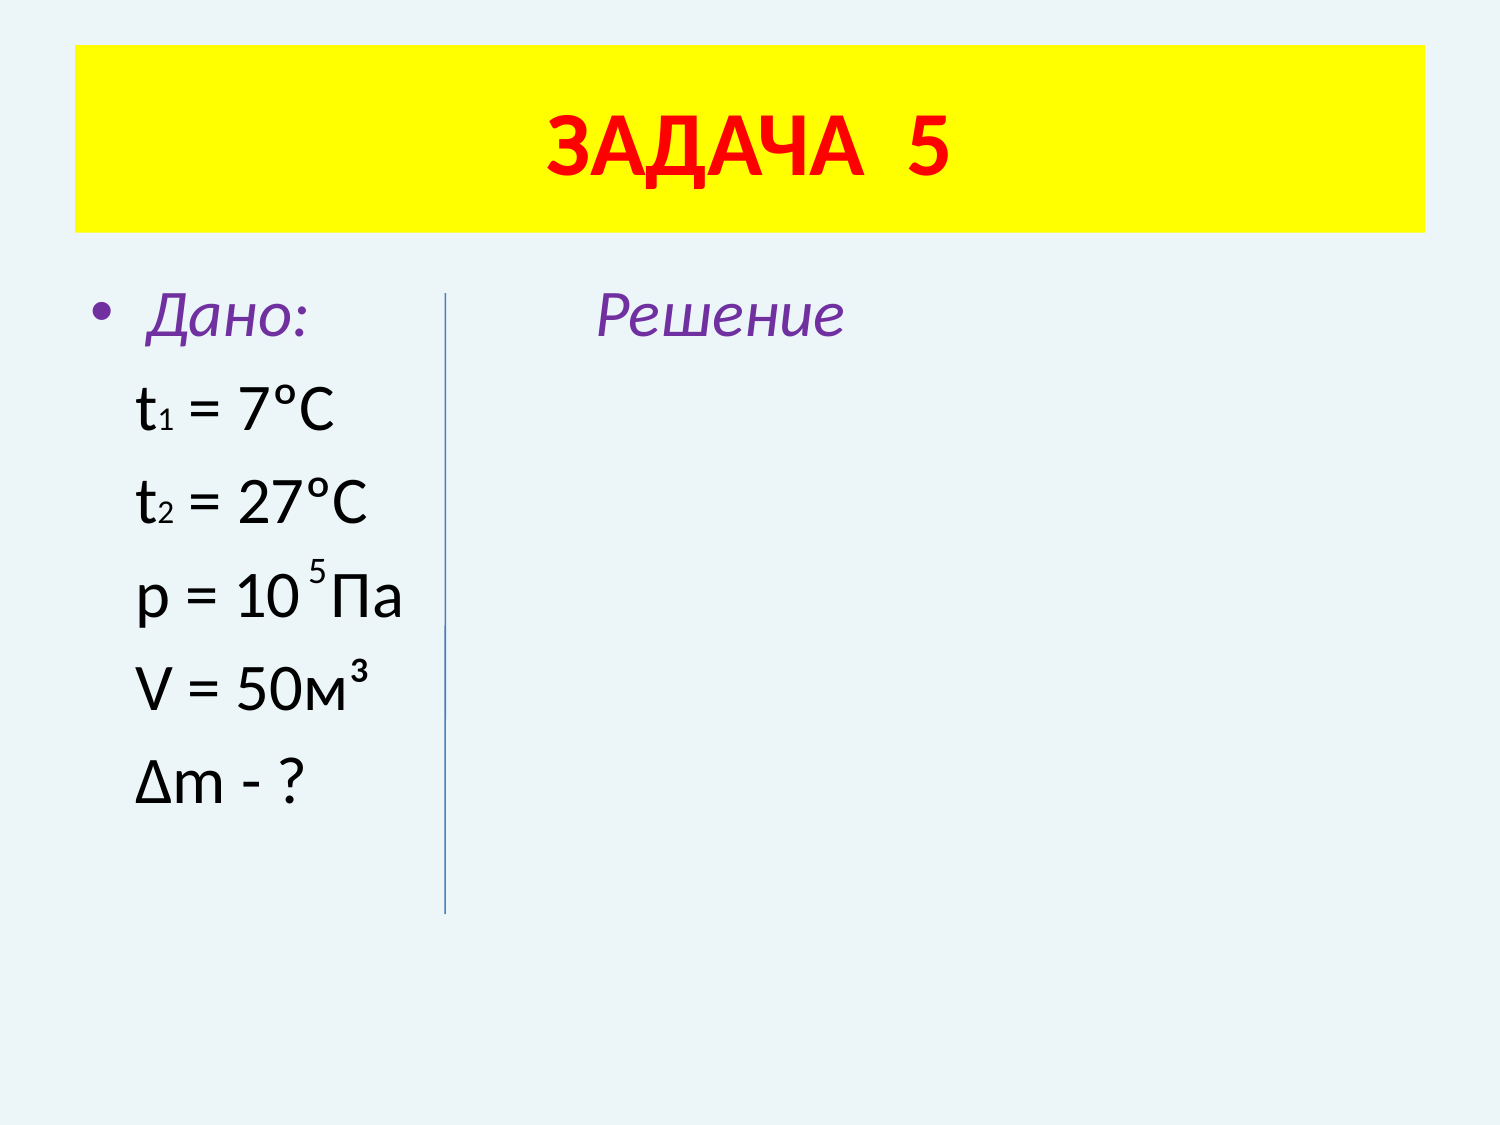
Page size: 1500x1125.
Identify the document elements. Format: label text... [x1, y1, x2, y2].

text_box 5 [293, 538, 342, 599]
list Дано: Решение t1 = 7ºC t2 = 27ºC p = 10 Па V = 50м³ Δm - ? [75, 262, 1425, 1043]
title ЗАДАЧА 5 [75, 45, 1425, 233]
